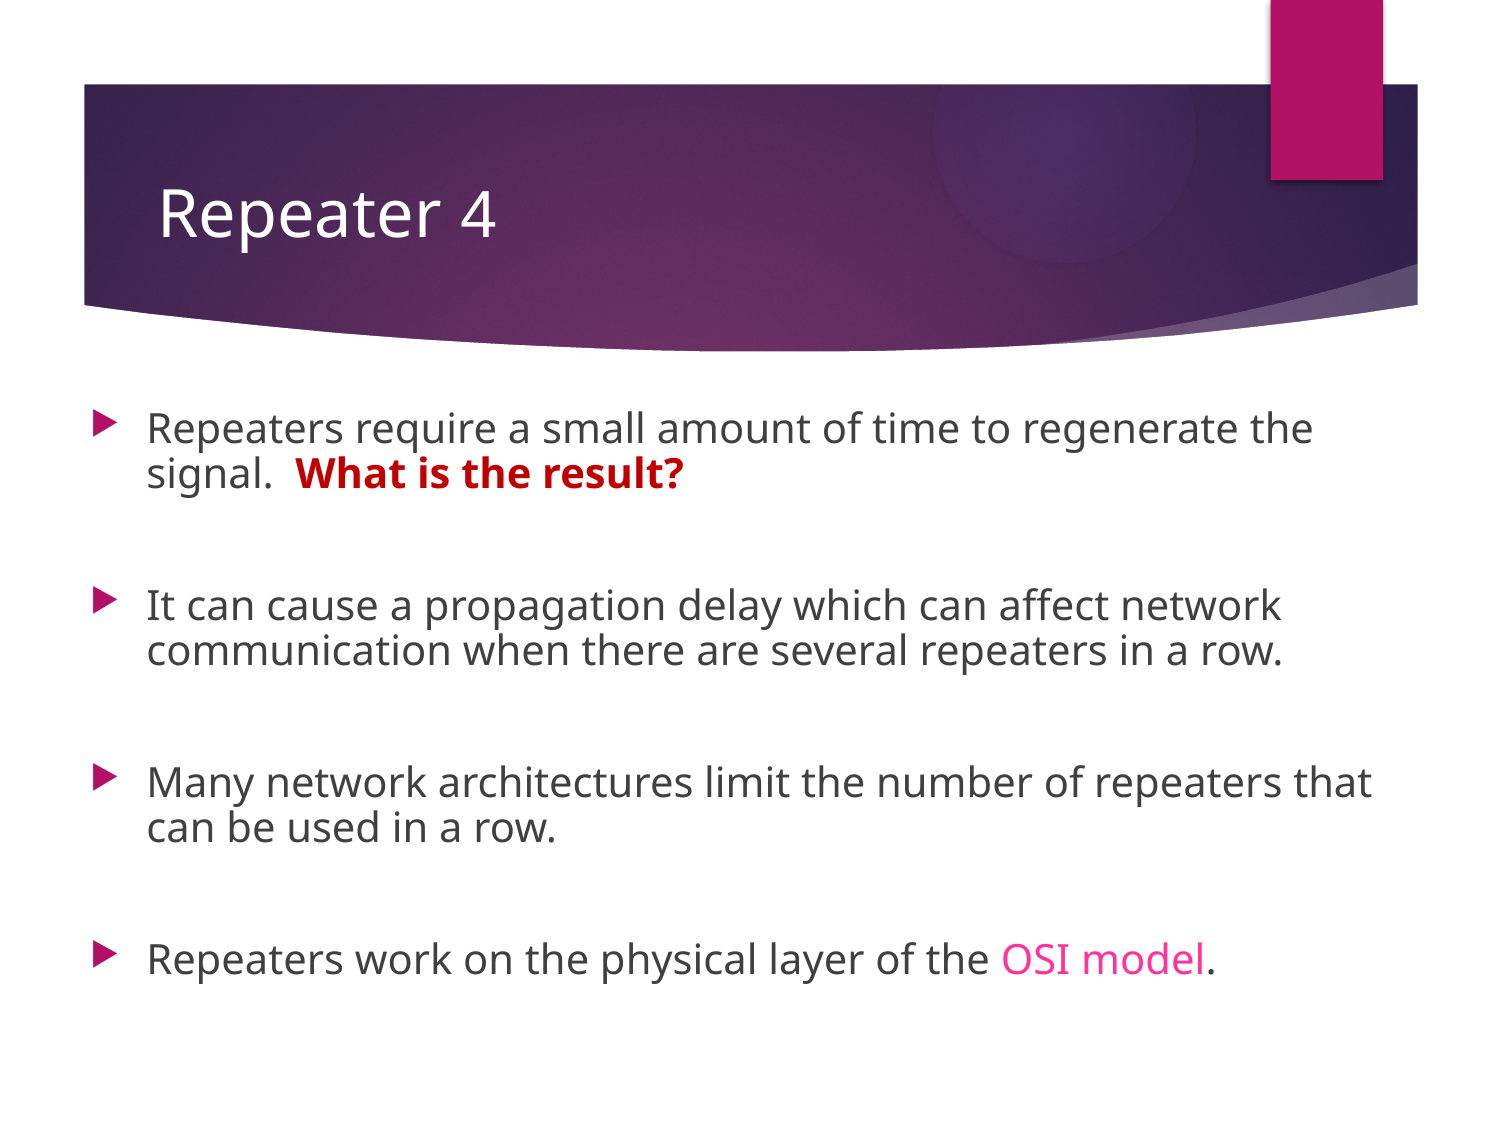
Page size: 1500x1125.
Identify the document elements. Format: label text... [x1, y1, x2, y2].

list Repeaters require a small amount of time to regenerate the signal. What is the result? It can cause a propagation delay which can affect network communication when there are several repeaters in a row. Many network architectures limit the number of repeaters that can be used in a row. Repeaters work on the physical layer of the OSI model. [75, 399, 1450, 1013]
title 4 Repeater [142, 152, 1183, 269]
